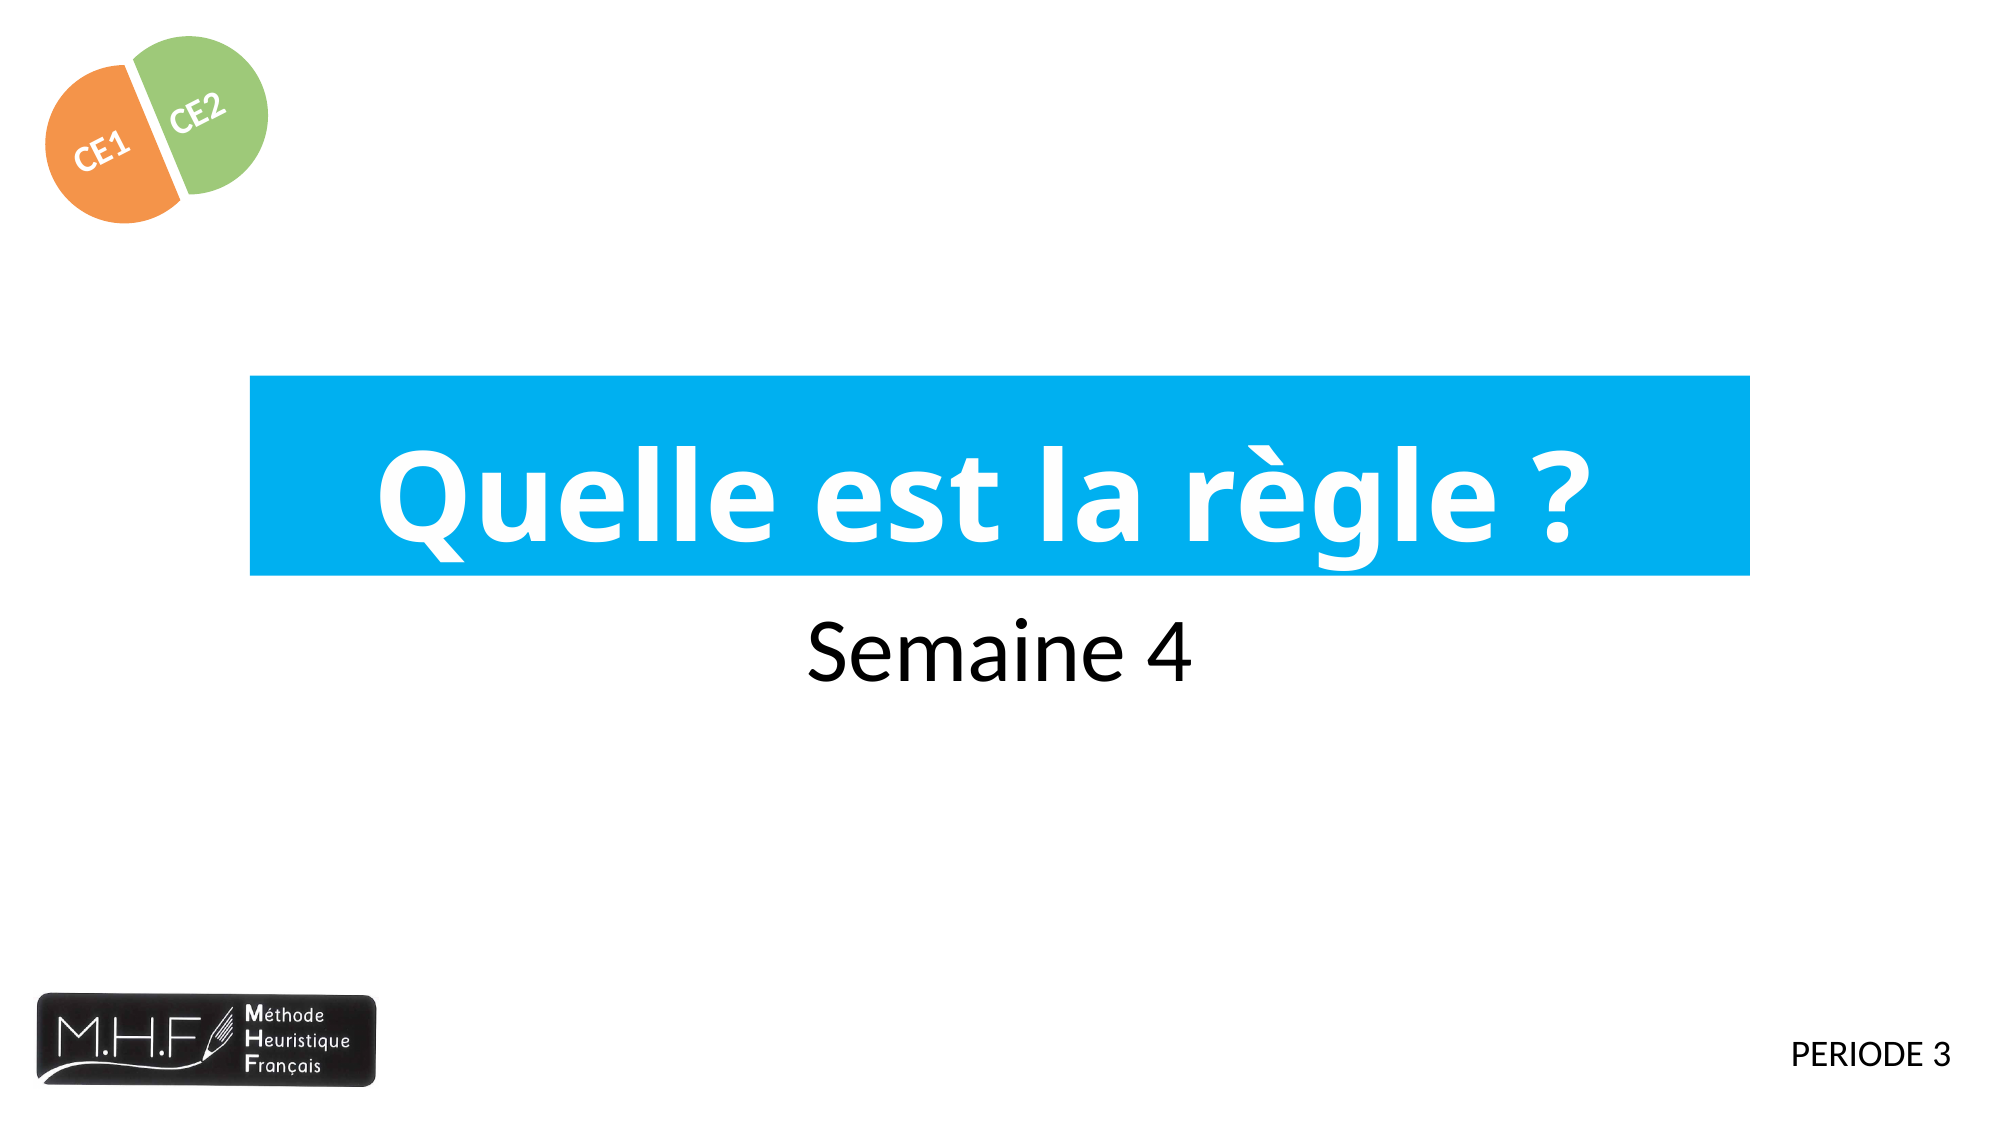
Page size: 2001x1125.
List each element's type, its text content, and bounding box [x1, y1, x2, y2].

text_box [45, 35, 269, 224]
picture [33, 990, 379, 1089]
text_box PERIODE 3 [1362, 1021, 1967, 1082]
subtitle Semaine 4 [249, 595, 1750, 867]
title Quelle est la règle ? [249, 375, 1750, 576]
